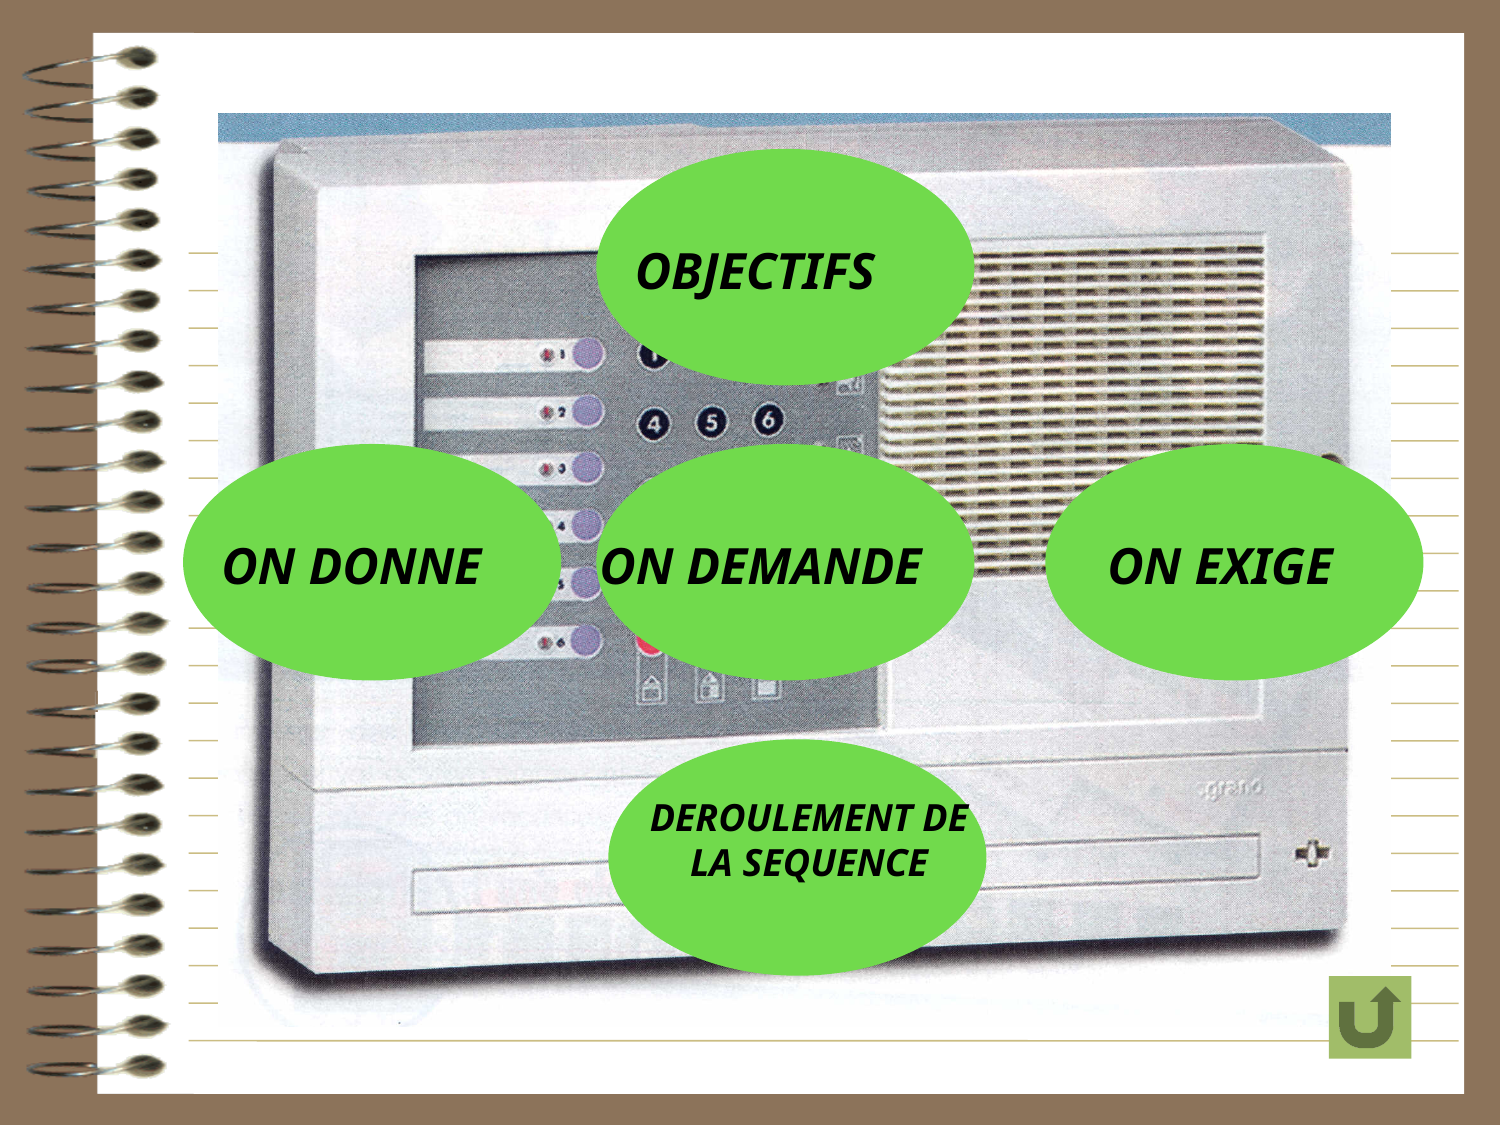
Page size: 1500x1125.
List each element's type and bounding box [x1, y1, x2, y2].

picture [0, 8, 194, 1115]
text_box [182, 443, 583, 681]
text_box [608, 738, 999, 976]
text_box [1328, 976, 1412, 1059]
list [218, 113, 1392, 1028]
text_box [596, 148, 999, 386]
text_box [584, 443, 999, 681]
text_box [1045, 443, 1424, 681]
